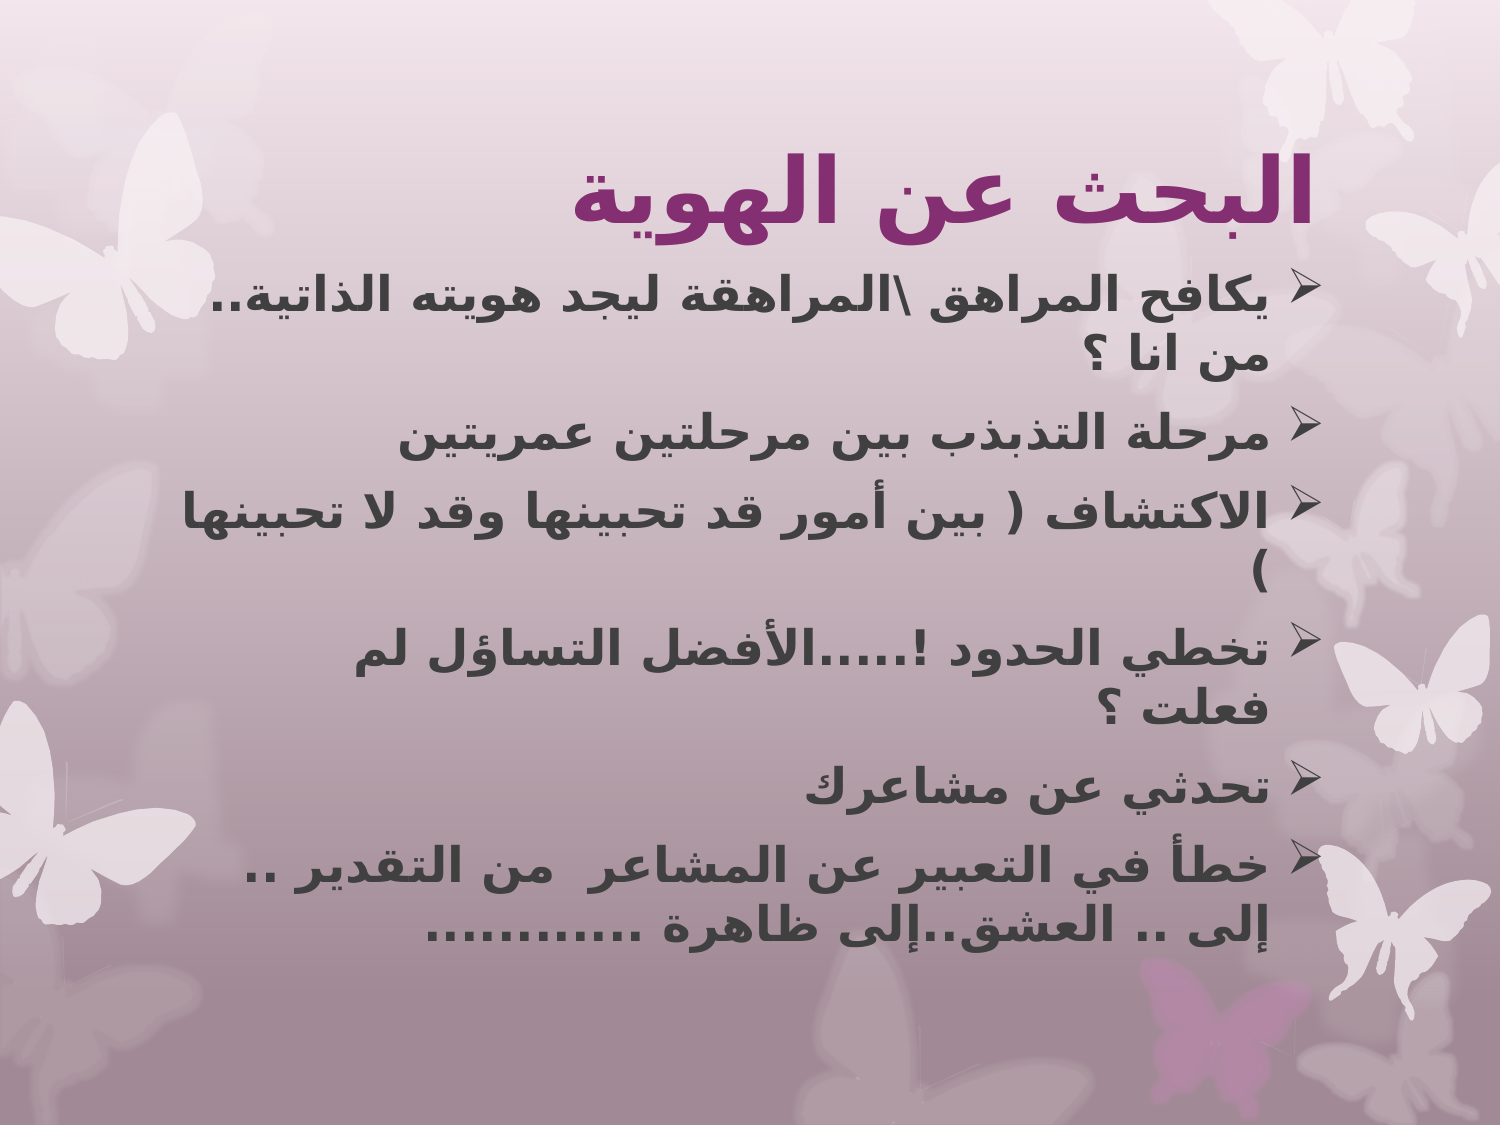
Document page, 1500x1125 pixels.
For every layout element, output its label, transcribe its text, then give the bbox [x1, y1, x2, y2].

list يكافح المراهق \المراهقة ليجد هويته الذاتية.. من انا ؟ مرحلة التذبذب بين مرحلتين عمريتين الاكتشاف ( بين أمور قد تحبينها وقد لا تحبينها ) تخطي الحدود !.....الأفضل التساؤل لم فعلت ؟ تحدثي عن مشاعرك خطأ في التعبير عن المشاعر من التقدير .. إلى .. العشق..إلى ظاهرة ............ [165, 255, 1335, 962]
title البحث عن الهوية [165, 110, 1335, 255]
